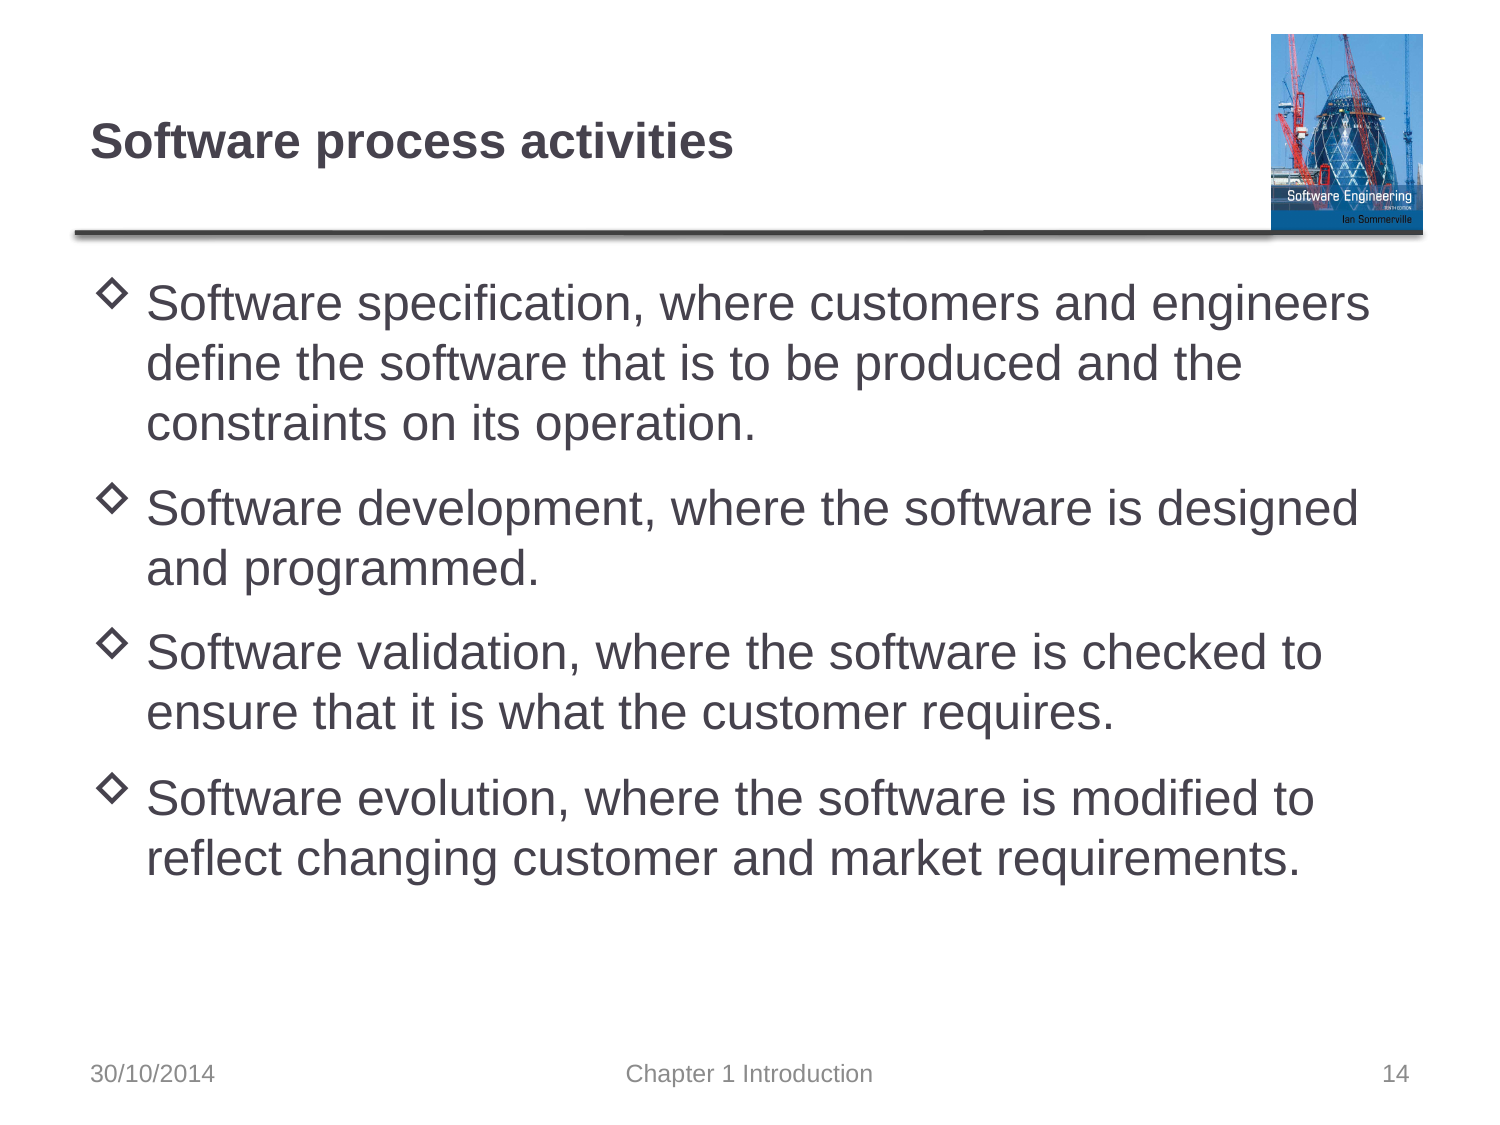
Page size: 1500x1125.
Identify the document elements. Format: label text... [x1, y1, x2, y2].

footer Chapter 1 Introduction [512, 1042, 988, 1103]
picture [1271, 34, 1423, 230]
slide_number 14 [1074, 1042, 1425, 1103]
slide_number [75, 1042, 425, 1103]
title Software process activities [74, 44, 1272, 233]
list Software specification, where customers and engineers define the software that is to be produced and the constraints on its operation. Software development, where the software is designed and programmed. Software validation, where the software is checked to ensure that it is what the customer requires. Software evolution, where the software is modified to reflect changing customer and market requirements. [75, 262, 1425, 1005]
